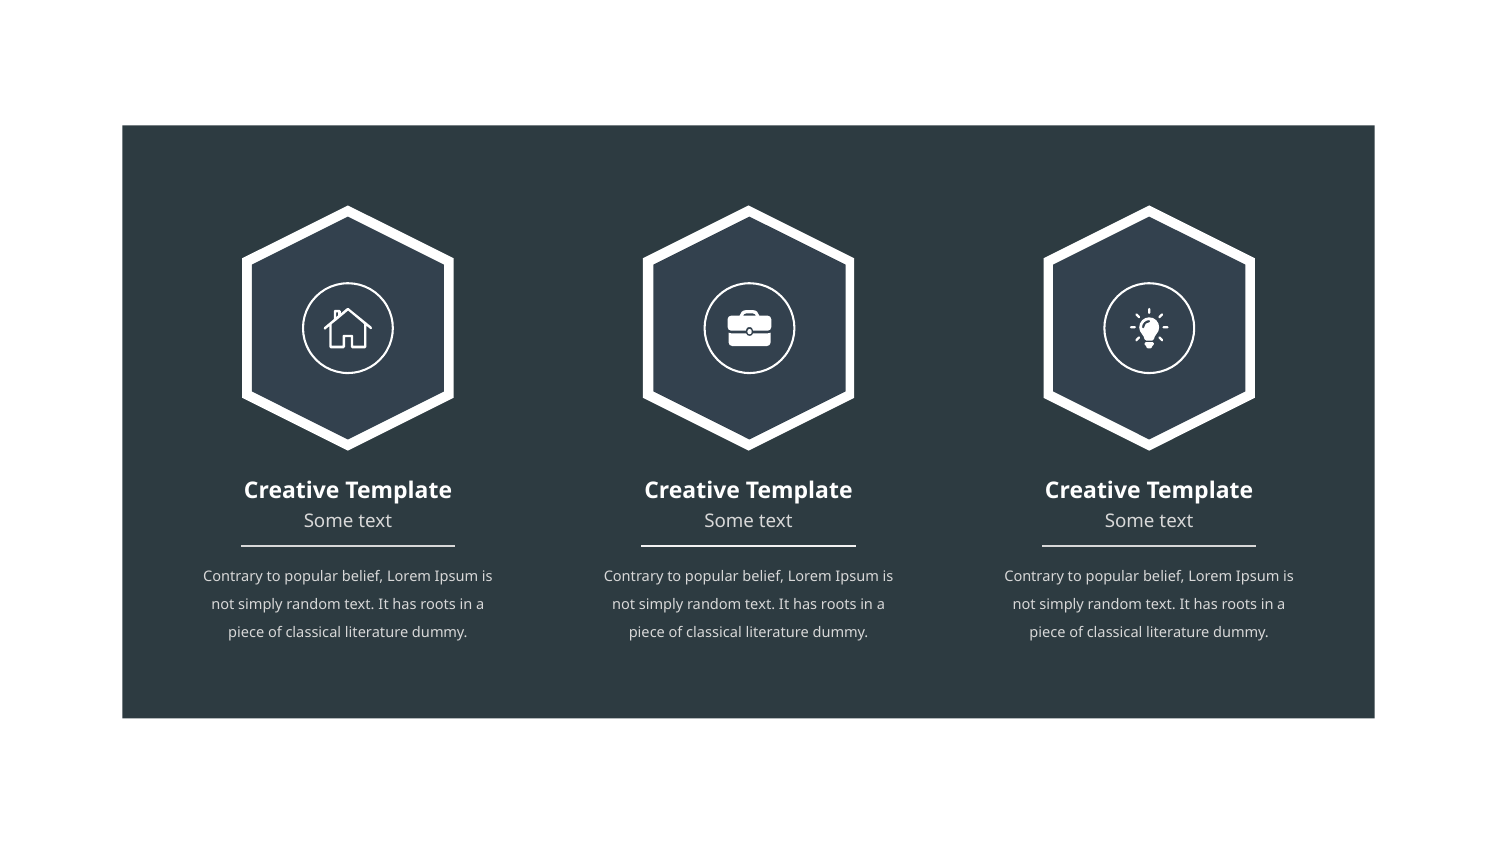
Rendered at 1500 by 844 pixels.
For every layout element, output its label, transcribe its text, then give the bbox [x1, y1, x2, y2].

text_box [627, 470, 870, 538]
text_box [653, 216, 846, 440]
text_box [1028, 470, 1271, 538]
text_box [227, 470, 469, 538]
text_box Contrary to popular belief, Lorem Ipsum is not simply random text. It has roots in a piece of classical literature dummy. [180, 551, 516, 639]
text_box [1053, 216, 1246, 440]
text_box Contrary to popular belief, Lorem Ipsum is not simply random text. It has roots in a piece of classical literature dummy. [982, 551, 1317, 639]
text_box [302, 282, 394, 374]
text_box Contrary to popular belief, Lorem Ipsum is not simply random text. It has roots in a piece of classical literature dummy. [581, 551, 916, 639]
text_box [704, 282, 795, 374]
text_box [242, 205, 454, 451]
text_box [642, 205, 855, 451]
text_box [0, 0, 1500, 844]
text_box [1043, 205, 1255, 451]
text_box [1104, 282, 1195, 374]
text_box [251, 216, 444, 440]
text_box [122, 125, 1375, 719]
